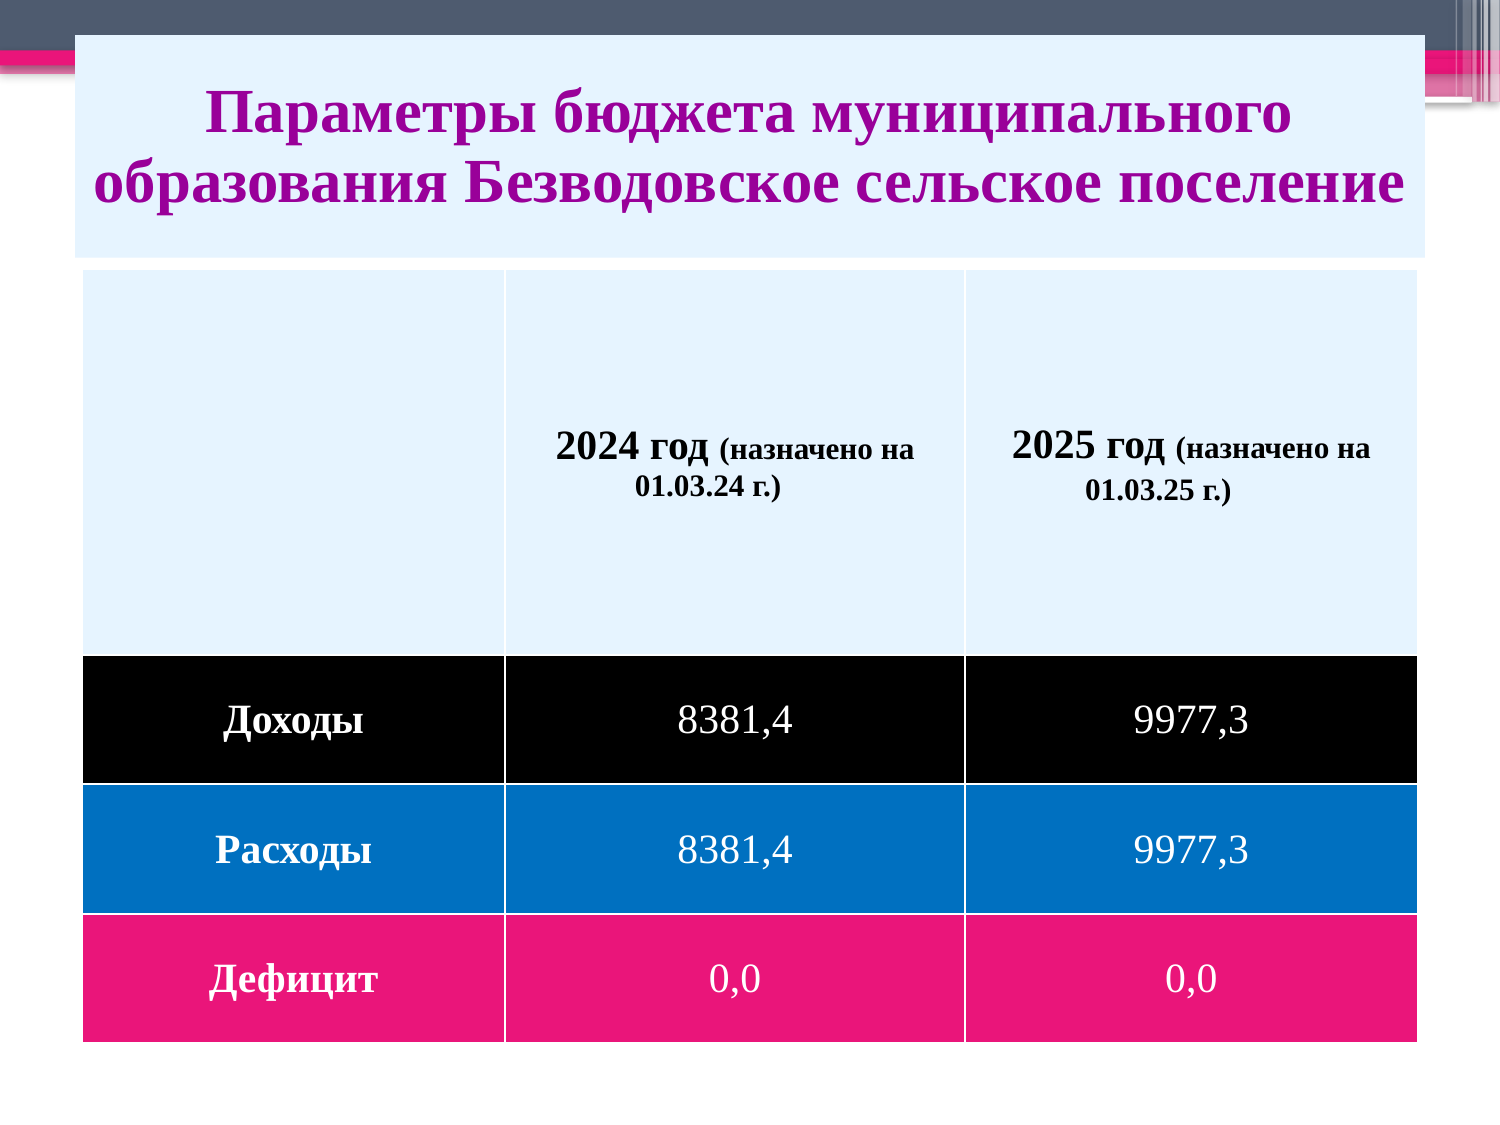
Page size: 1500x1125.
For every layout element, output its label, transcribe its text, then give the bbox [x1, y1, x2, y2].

table_header 2024 год (назначено на 01.03.24 г.) [506, 270, 964, 654]
table_cell Доходы [83, 656, 504, 783]
table_cell Расходы [83, 785, 504, 913]
table_header 2025 год (назначено на 01.03.25 г.) [966, 270, 1417, 654]
title Параметры бюджета муниципального образования Безводовское сельское поселение [75, 35, 1425, 258]
table_cell 9977,3 [966, 656, 1417, 783]
table_cell 0,0 [966, 915, 1417, 1042]
table_header [83, 270, 504, 654]
table_cell 8381,4 [506, 656, 964, 783]
table_cell 8381,4 [506, 785, 964, 913]
table_cell 0,0 [506, 915, 964, 1042]
table_cell Дефицит [83, 915, 504, 1042]
table_cell 9977,3 [966, 785, 1417, 913]
